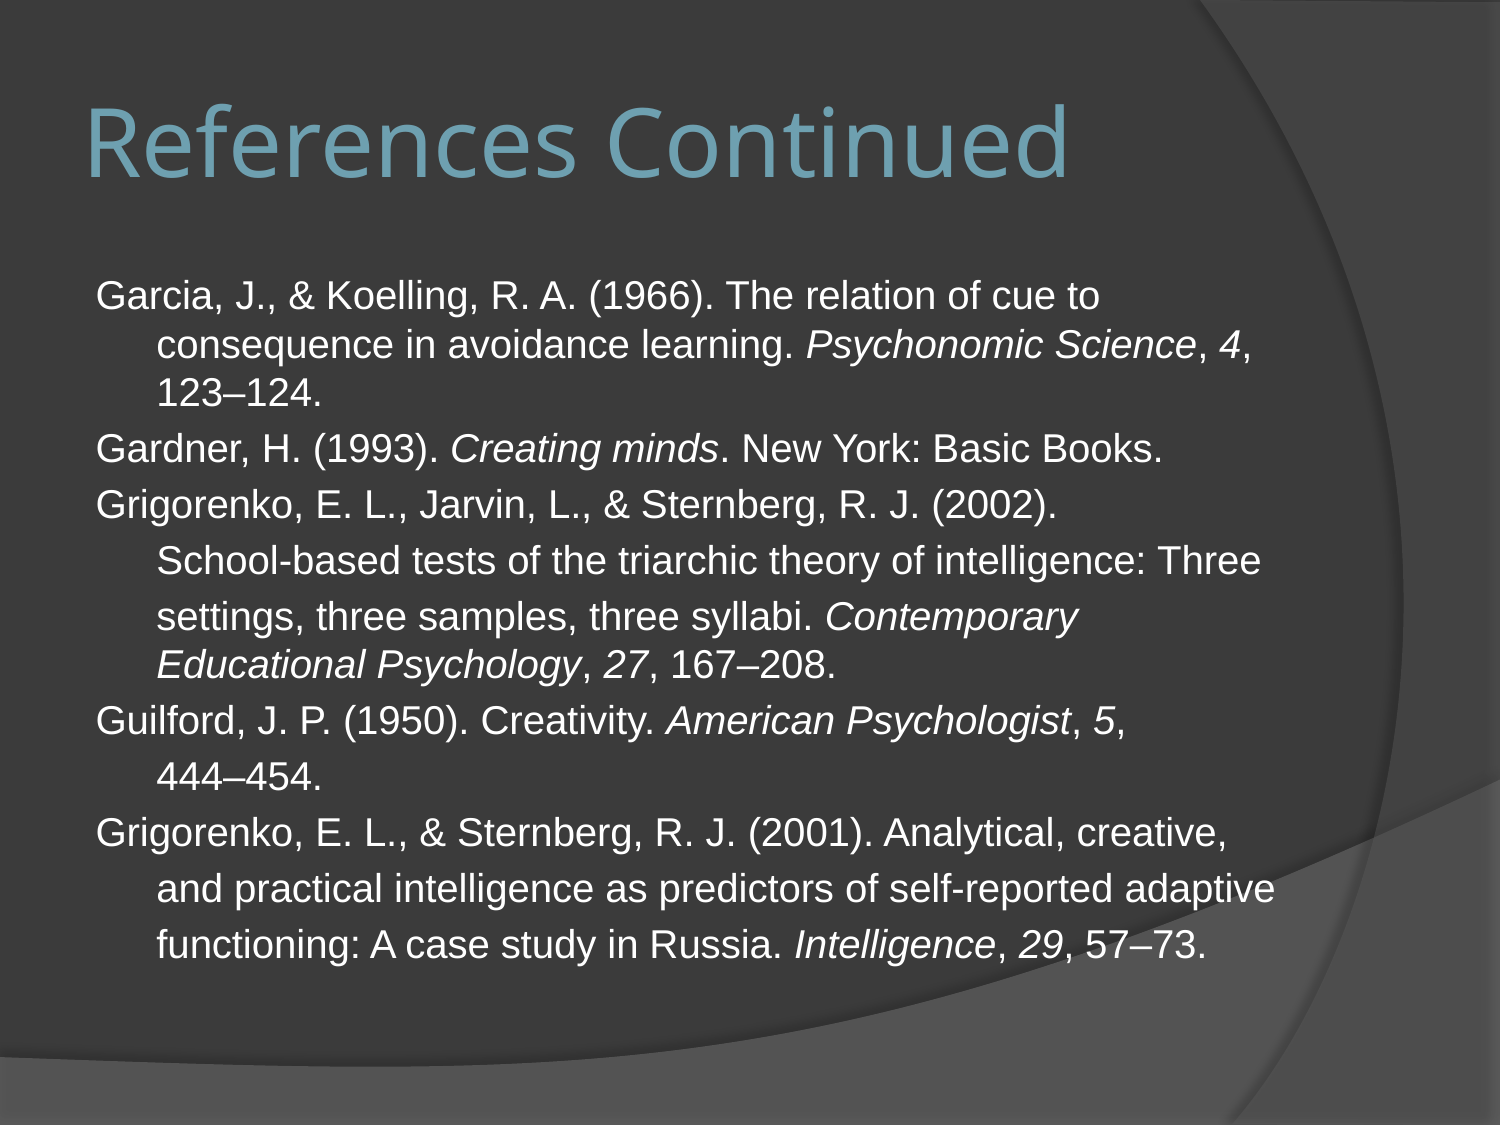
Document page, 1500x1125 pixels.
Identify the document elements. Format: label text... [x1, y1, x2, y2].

title References Continued [75, 45, 1300, 233]
list Garcia, J., & Koelling, R. A. (1966). The relation of cue to consequence in avoidance learning. Psychonomic Science, 4, 123–124. Gardner, H. (1993). Creating minds. New York: Basic Books. Grigorenko, E. L., Jarvin, L., & Sternberg, R. J. (2002). School-based tests of the triarchic theory of intelligence: Three settings, three samples, three syllabi. Contemporary Educational Psychology, 27, 167–208. Guilford, J. P. (1950). Creativity. American Psychologist, 5, 444–454. Grigorenko, E. L., & Sternberg, R. J. (2001). Analytical, creative, and practical intelligence as predictors of self-reported adaptive functioning: A case study in Russia. Intelligence, 29, 57–73. [75, 262, 1300, 1005]
